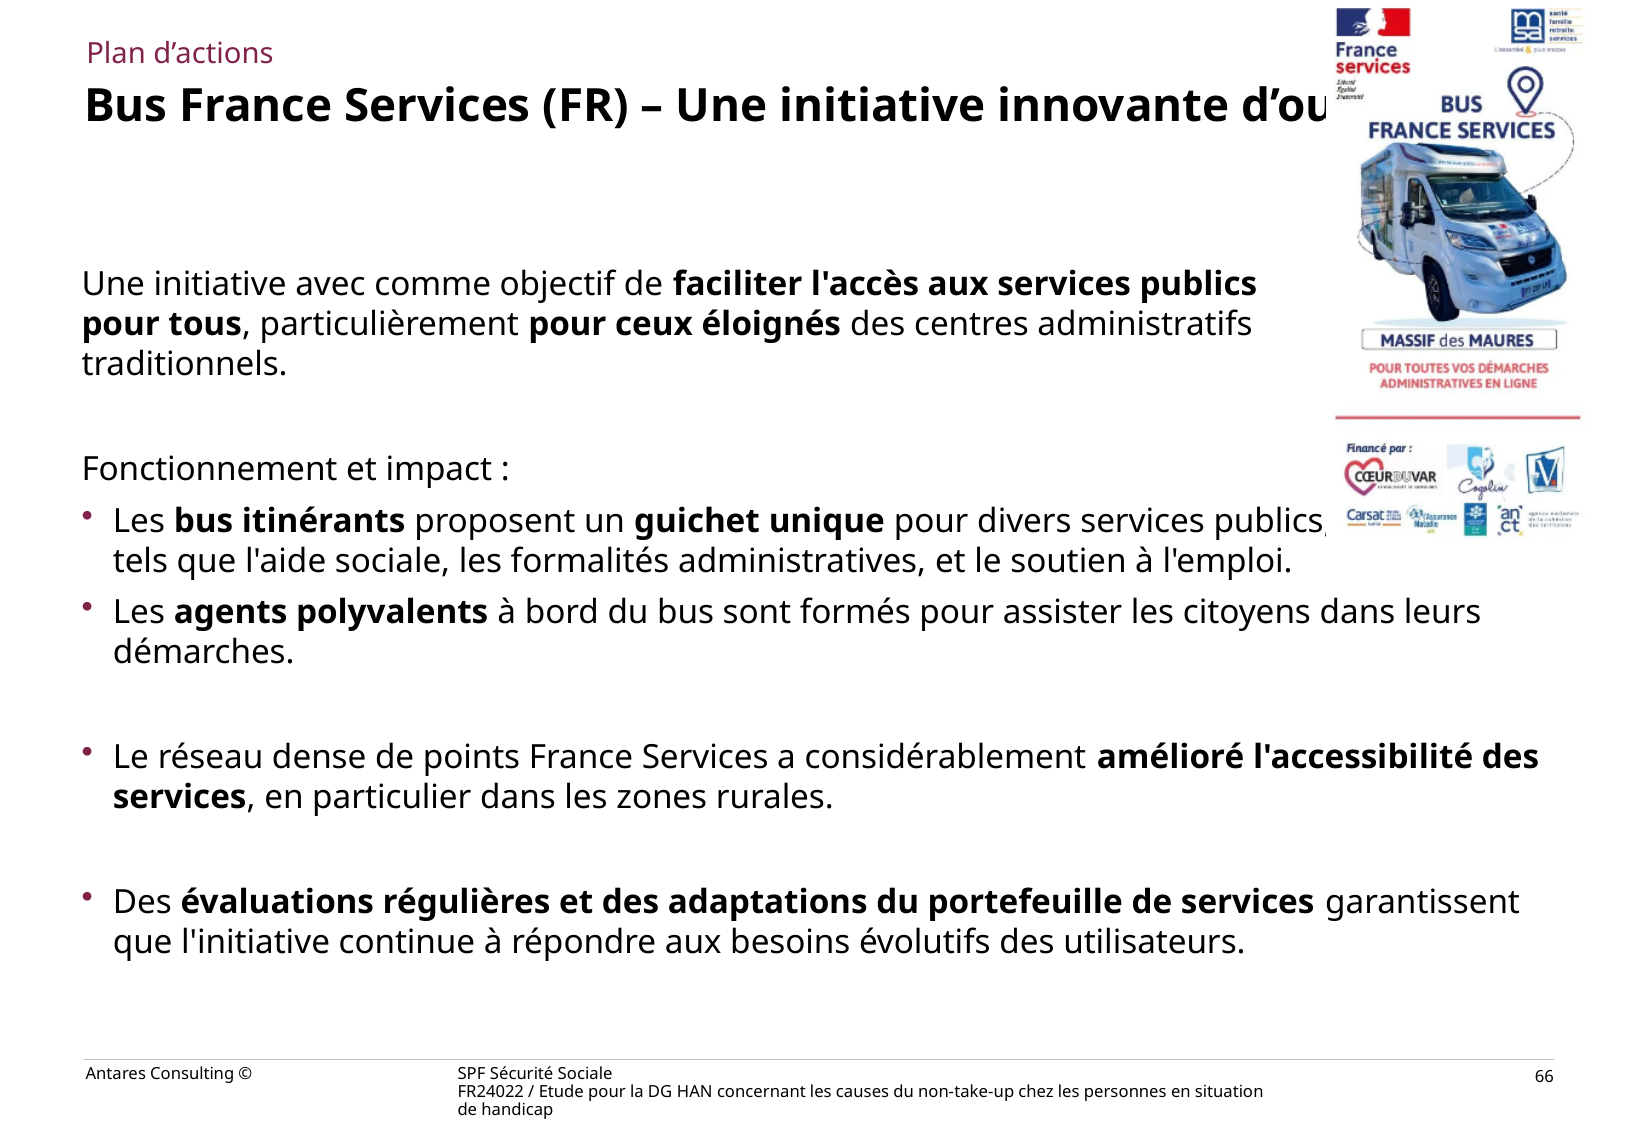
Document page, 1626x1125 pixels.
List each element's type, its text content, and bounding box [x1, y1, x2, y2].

text_box Les agents polyvalents à bord du bus sont formés pour assister les citoyens dans leurs démarches. Le réseau dense de points France Services a considérablement amélioré l'accessibilité des services, en particulier dans les zones rurales. Des évaluations régulières et des adaptations du portefeuille de services garantissent que l'initiative continue à répondre aux besoins évolutifs des utilisateurs. [81, 590, 1581, 1013]
picture [1326, 1, 1625, 543]
title Bus France Services (FR) – Une initiative innovante d’outreach [84, 82, 1326, 229]
text_box Une initiative avec comme objectif de faciliter l'accès aux services publics pour tous, particulièrement pour ceux éloignés des centres administratifs traditionnels. Fonctionnement et impact : Les bus itinérants proposent un guichet unique pour divers services publics, tels que l'aide sociale, les formalités administratives, et le soutien à l'emploi. [81, 262, 1338, 580]
text_box Plan d’actions [86, 38, 1326, 70]
